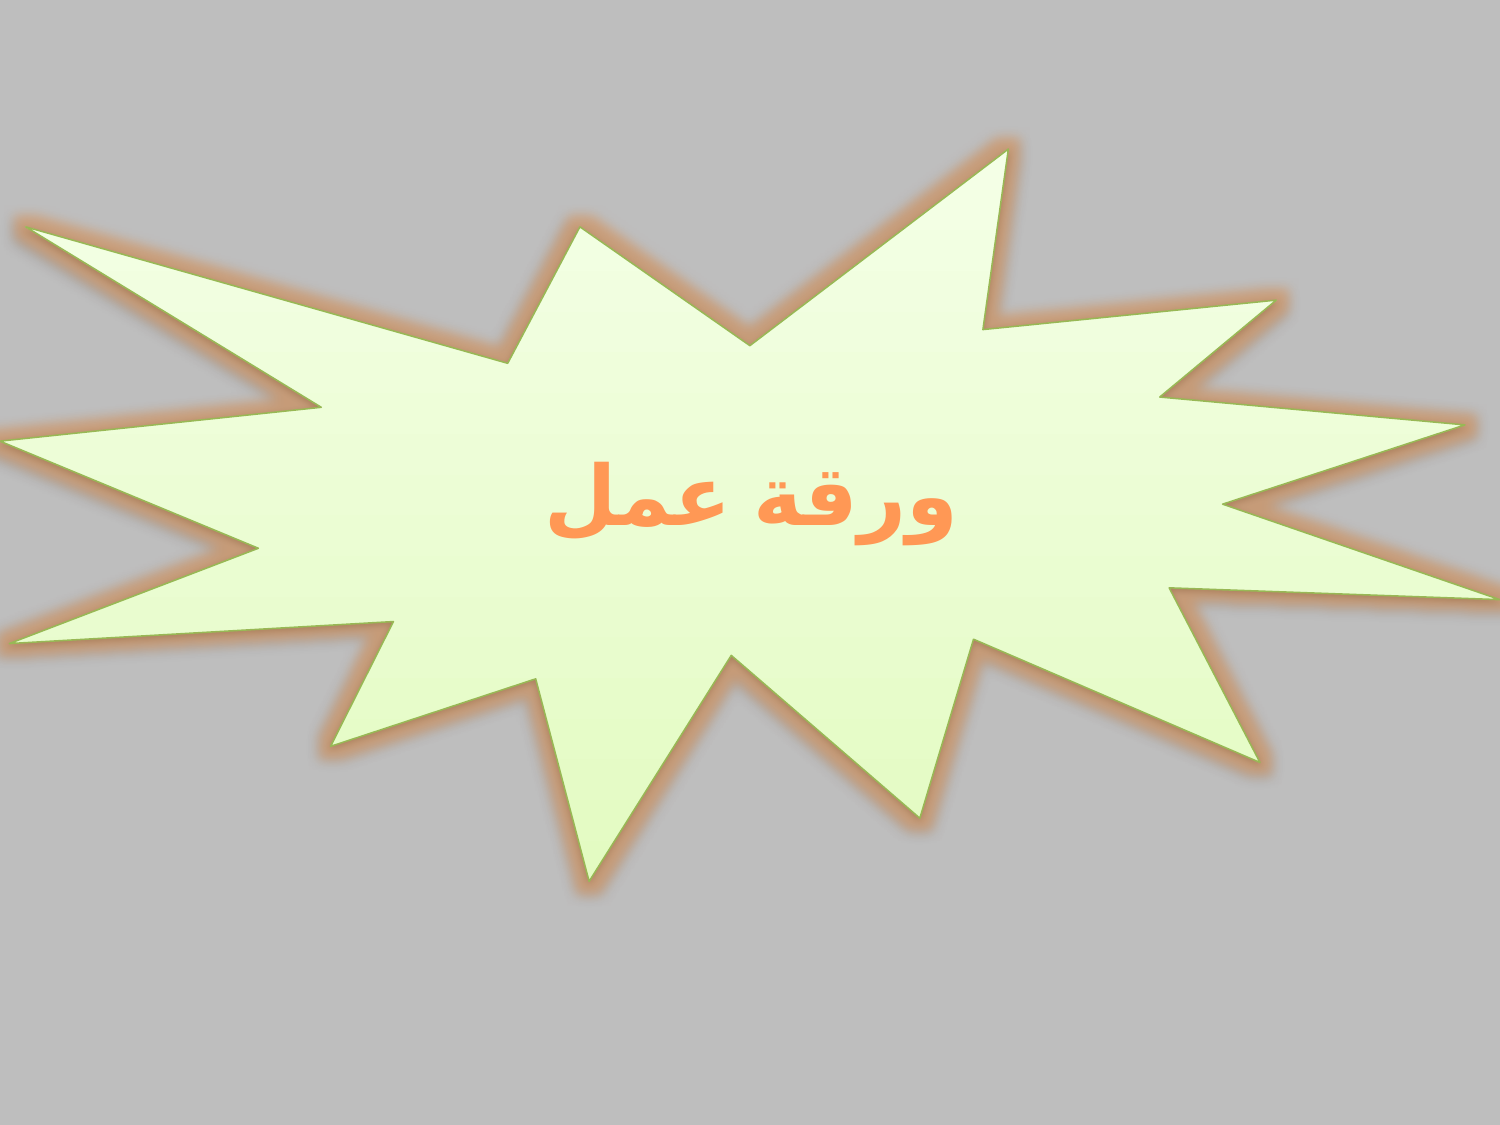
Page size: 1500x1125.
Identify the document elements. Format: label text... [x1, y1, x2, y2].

text_box ورقة عمل [0, 148, 1500, 883]
